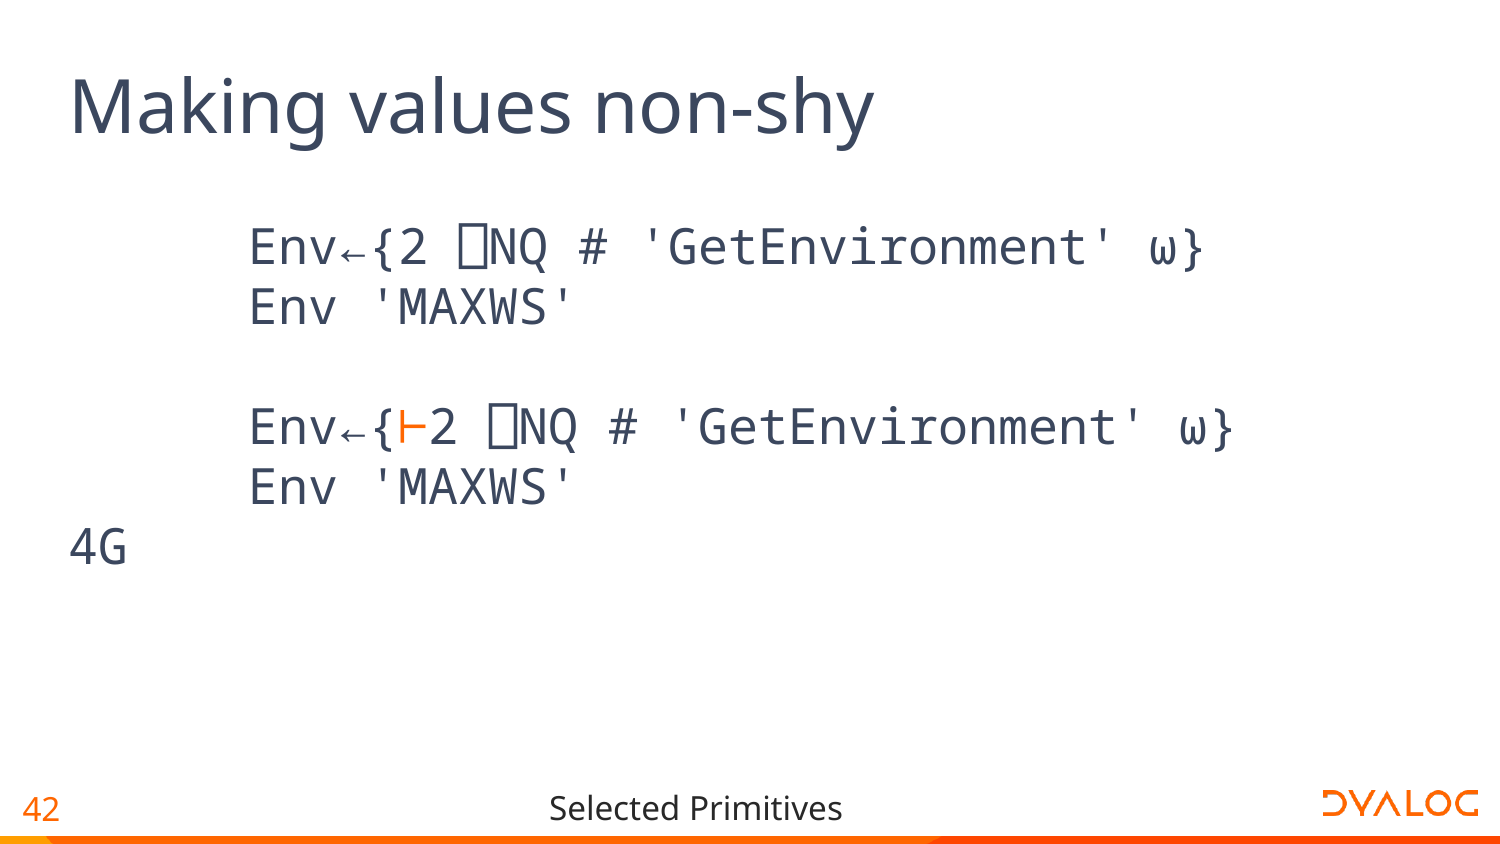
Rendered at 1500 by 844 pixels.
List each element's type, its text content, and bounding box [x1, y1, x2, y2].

title Making values non-shy [53, 43, 1453, 157]
picture [0, 836, 1500, 844]
list Env←{2 ⎕NQ # 'GetEnvironment' ⍵} Env 'MAXWS' Env←{⊢2 ⎕NQ # 'GetEnvironment' ⍵} Env 'MAXWS' 4G [53, 207, 1453, 740]
picture [1323, 790, 1478, 816]
